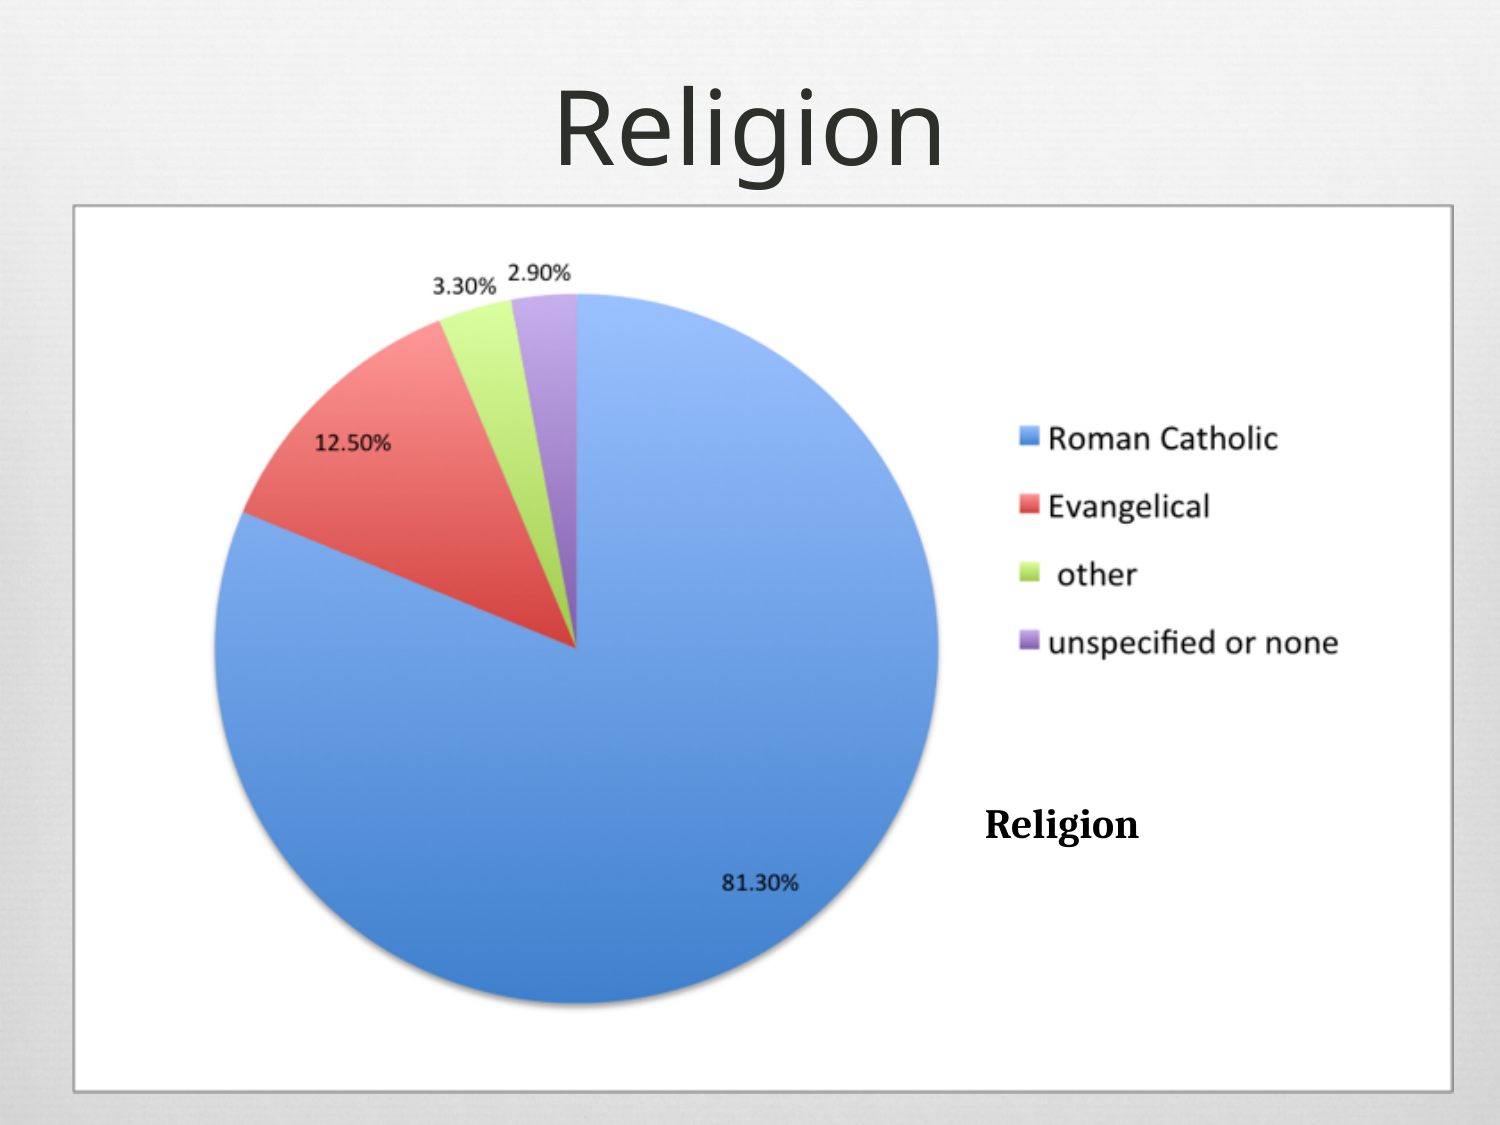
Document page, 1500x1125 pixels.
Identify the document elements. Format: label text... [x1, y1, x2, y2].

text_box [72, 203, 1454, 1094]
title Religion [112, 11, 1388, 203]
